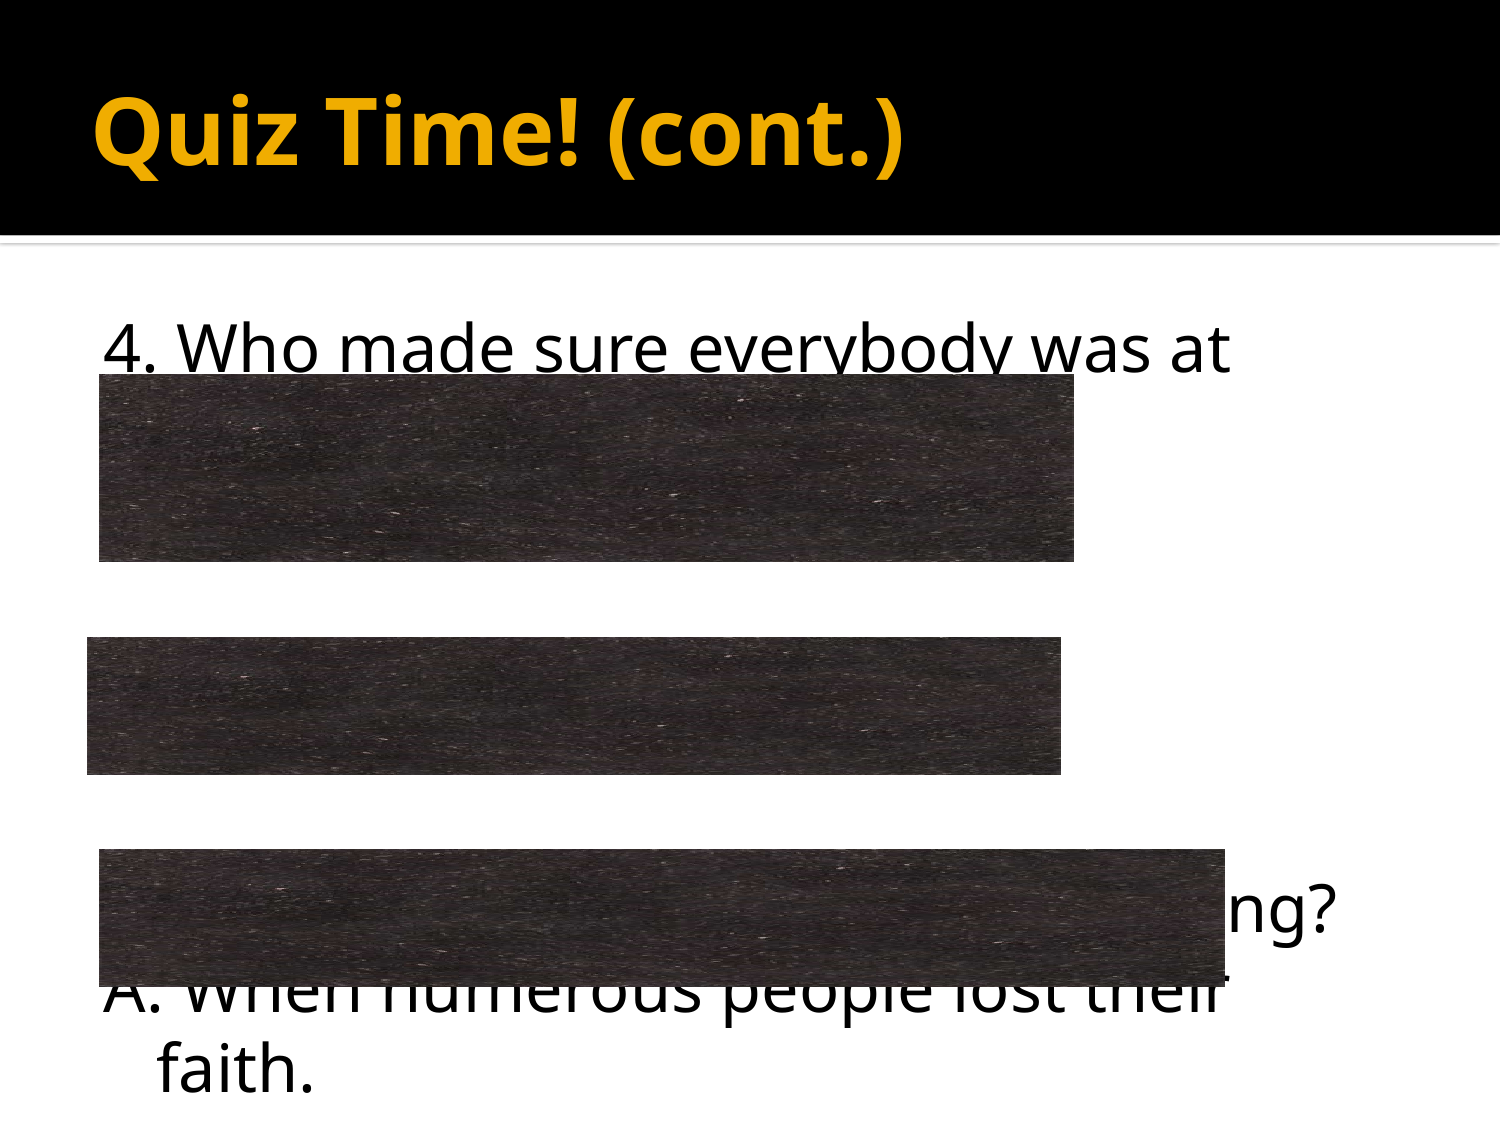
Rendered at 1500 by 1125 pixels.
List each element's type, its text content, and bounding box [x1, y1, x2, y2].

picture [99, 849, 1225, 987]
picture [87, 637, 1062, 775]
title Quiz Time! (cont.) [75, 25, 1425, 231]
list 4. Who made sure everybody was at worship? A: Captains of the Watch. 5. What did slaves mostly do? A: Work in fields. 6. What was the First Great Awakening? A: When numerous people lost their faith. [75, 291, 1425, 1050]
picture [99, 374, 1074, 562]
